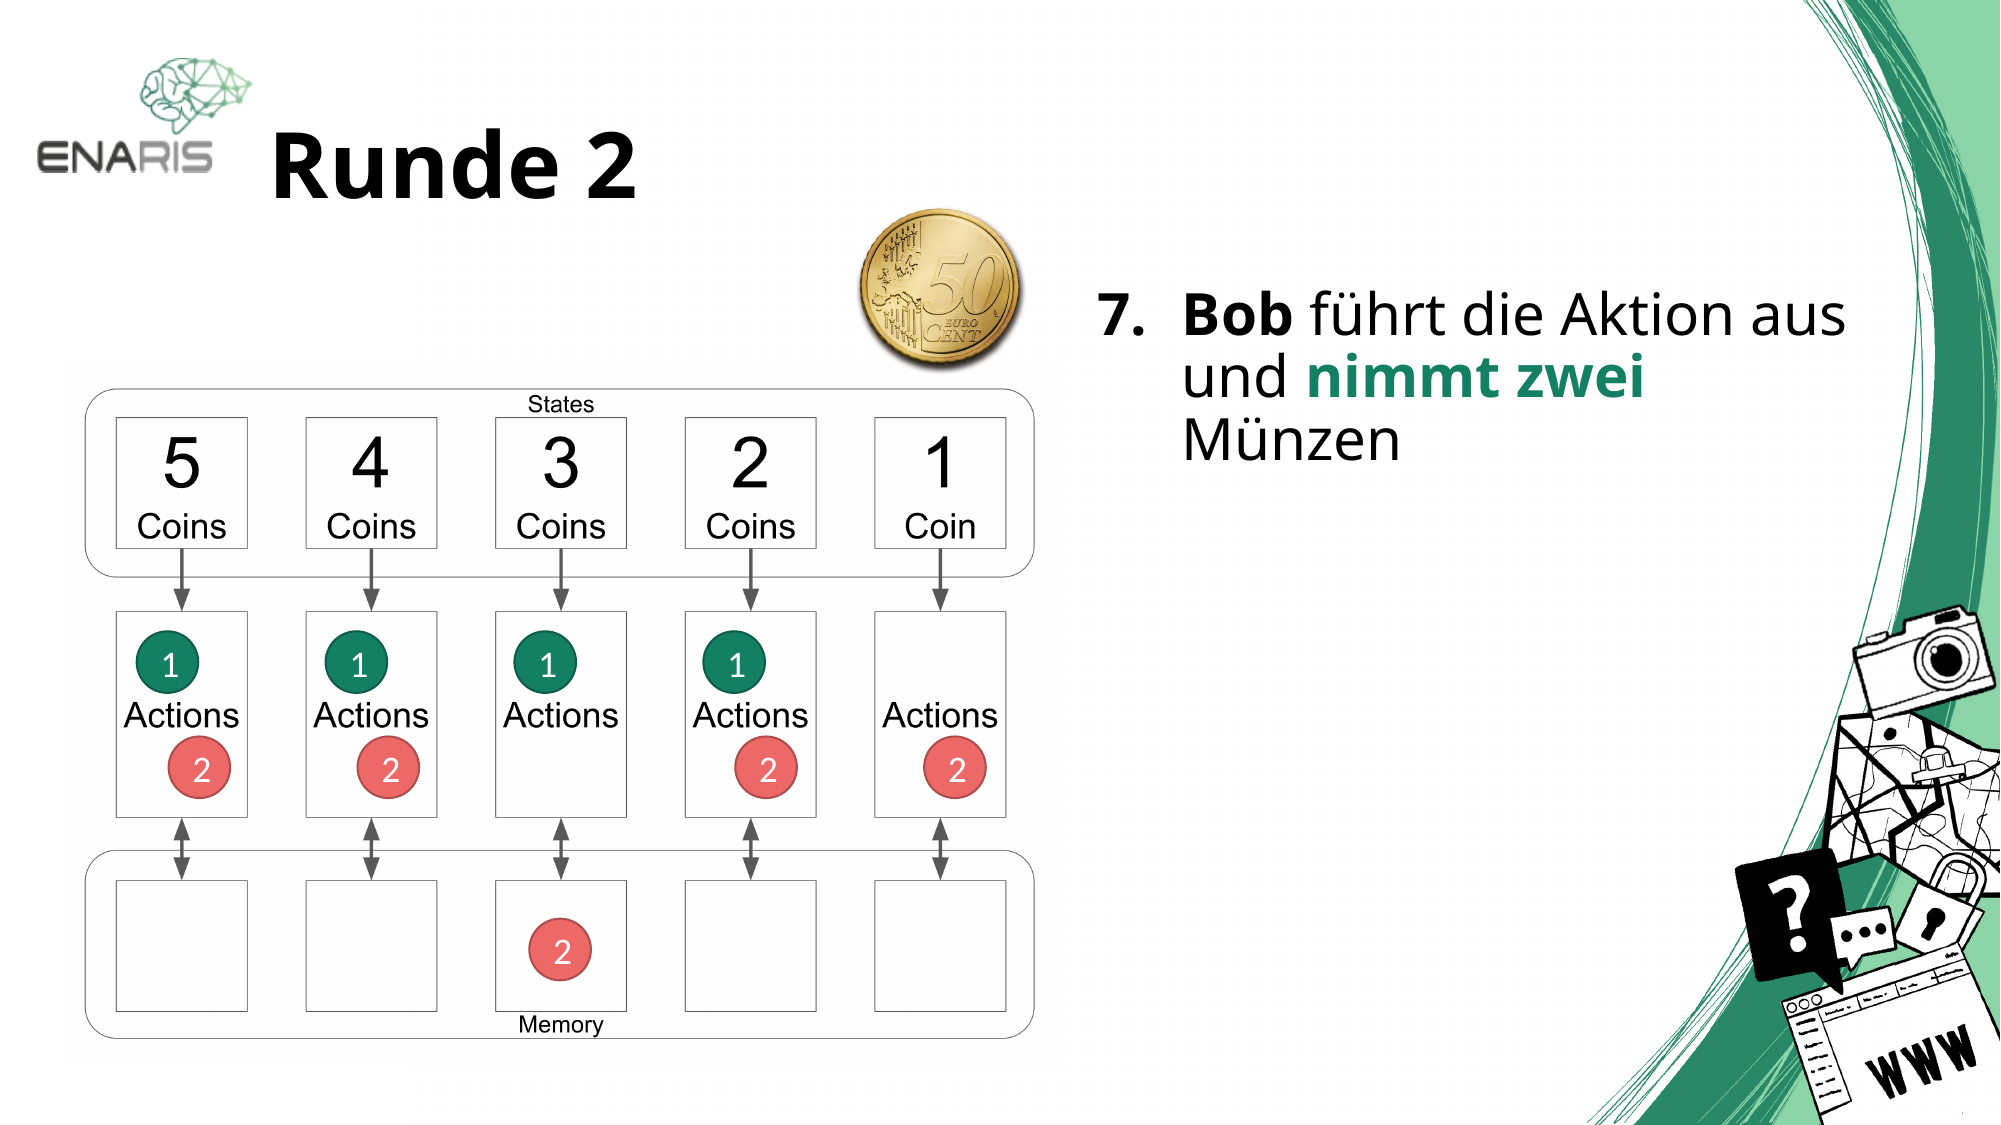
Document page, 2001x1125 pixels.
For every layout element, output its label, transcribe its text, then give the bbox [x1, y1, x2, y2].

picture [37, 58, 254, 173]
text_box Bob führt die Aktion aus und nimmt zwei Münzen [1082, 277, 1869, 1116]
picture [408, 0, 2000, 1125]
title Runde 2 [253, 59, 1863, 278]
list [63, 361, 1059, 1066]
